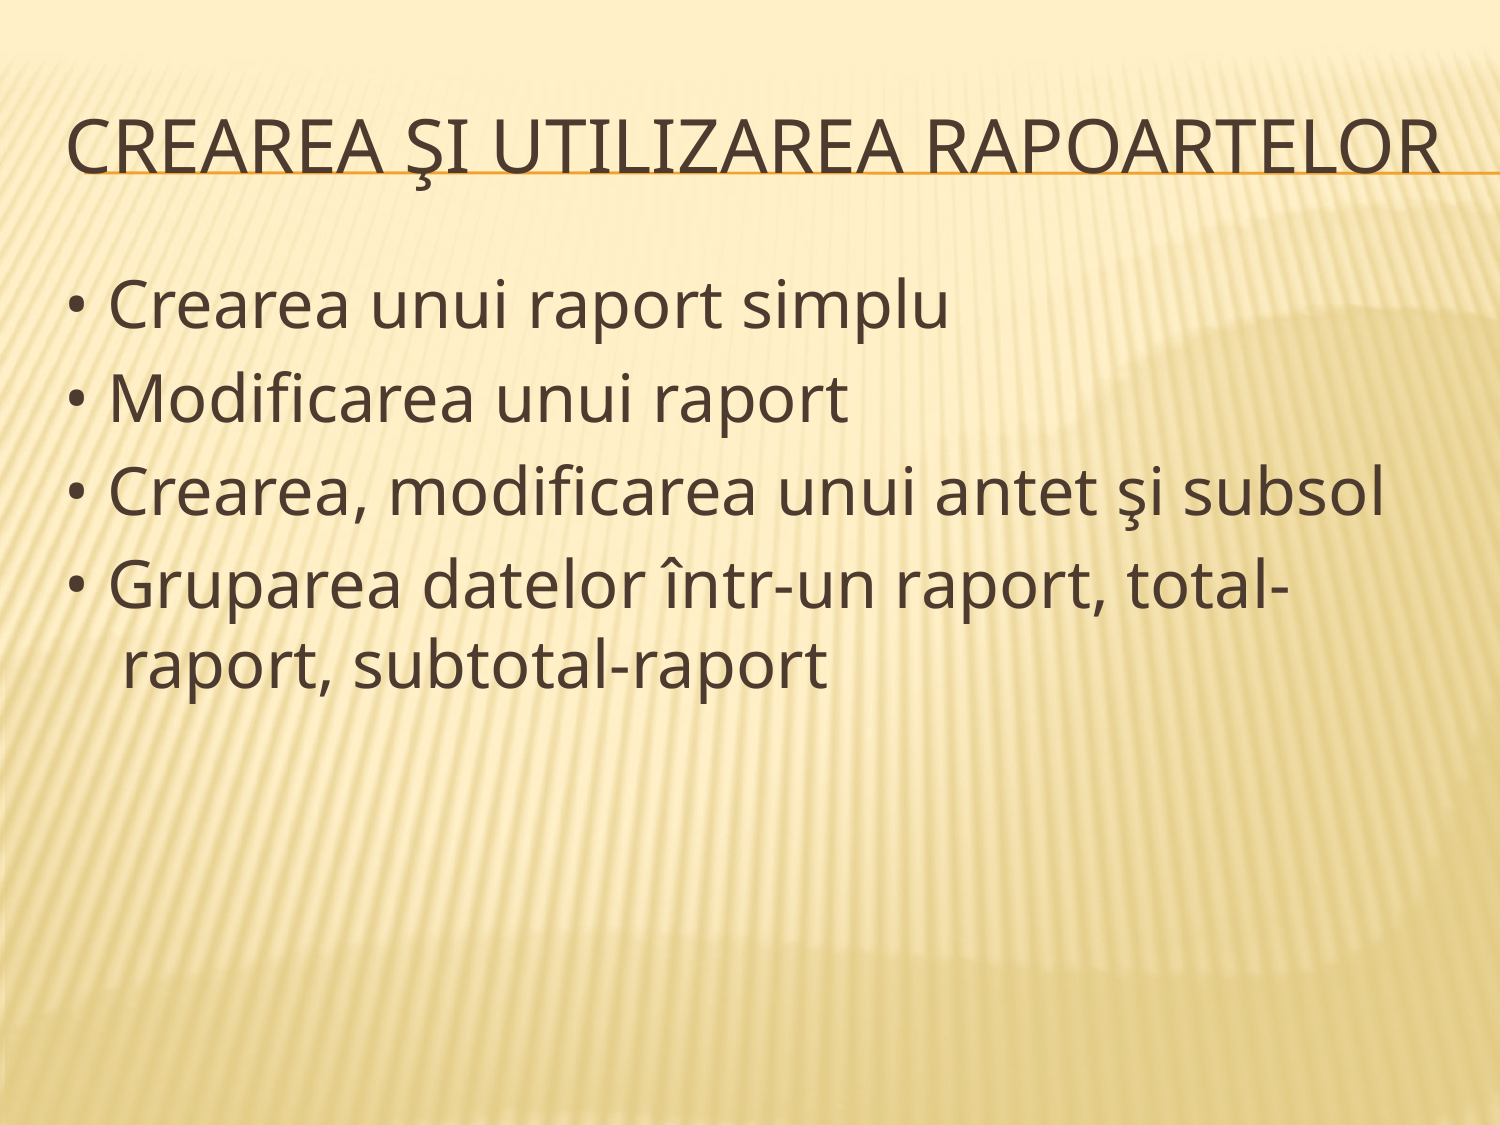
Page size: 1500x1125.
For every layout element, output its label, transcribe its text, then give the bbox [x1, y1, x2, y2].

title Crearea şi utilizarea rapoartelor [50, 75, 1475, 213]
list • Crearea unui raport simplu • Modificarea unui raport • Crearea, modificarea unui antet şi subsol • Gruparea datelor într-un raport, total-raport, subtotal-raport [50, 254, 1475, 998]
